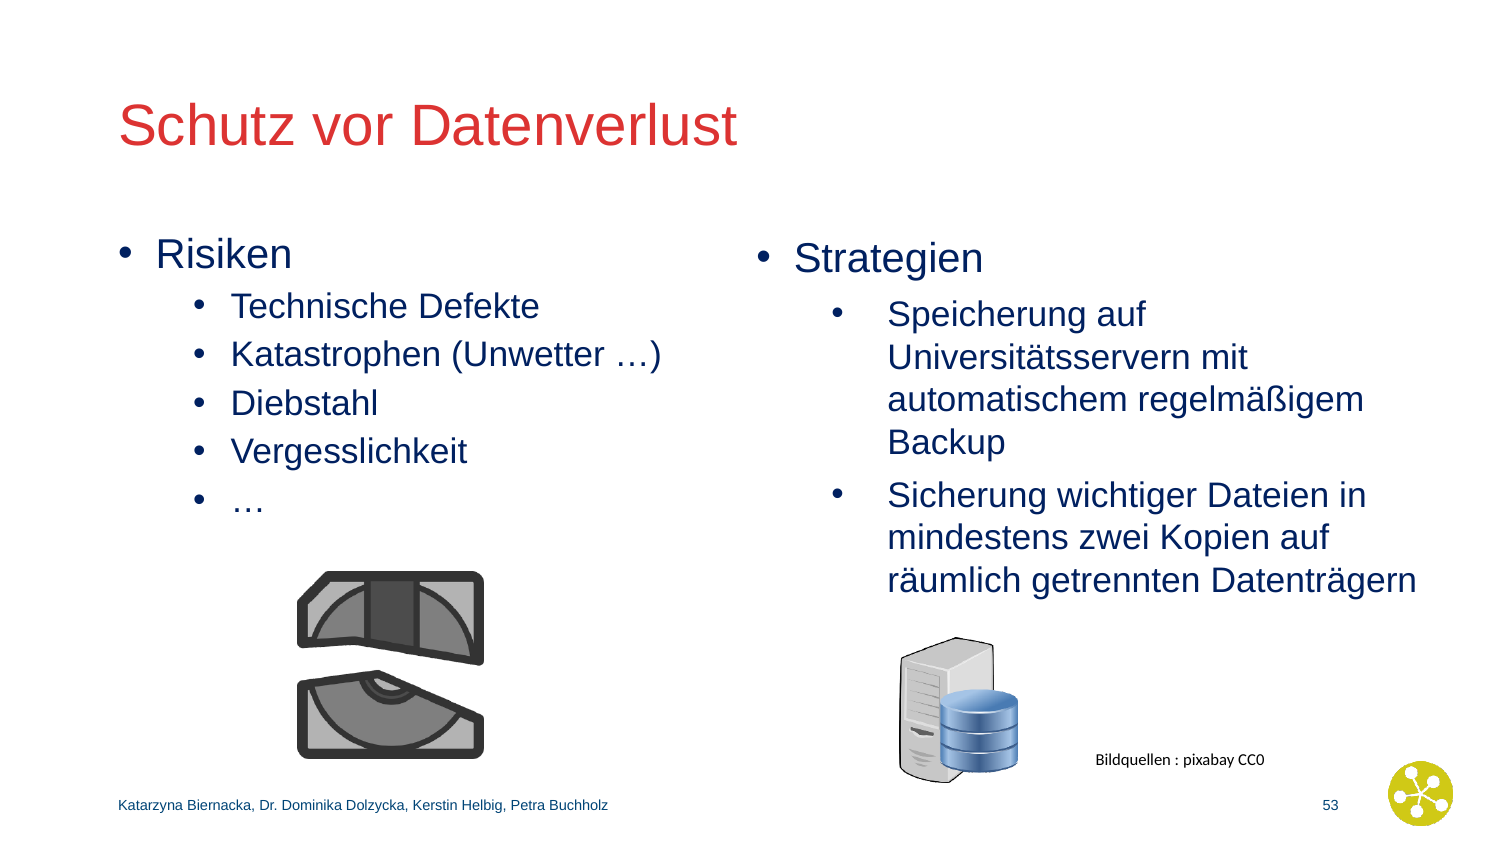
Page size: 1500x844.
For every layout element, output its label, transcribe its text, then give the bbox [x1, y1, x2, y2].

picture [899, 637, 1018, 783]
text_box Bildquellen : pixabay CC0 [1080, 740, 1329, 776]
list Risiken Technische Defekte Katastrophen (Unwetter …) Diebstahl Vergesslichkeit … [103, 224, 824, 760]
title Schutz vor Datenverlust [103, 44, 1397, 208]
picture [1388, 761, 1453, 826]
footer Katarzyna Biernacka, Dr. Dominika Dolzycka, Kerstin Helbig, Petra Buchholz [103, 782, 742, 827]
text_box Strategien Speicherung auf Universitätsservern mit automatischem regelmäßigem Backup Sicherung wichtiger Dateien in mindestens zwei Kopien auf räumlich getrennten Datenträgern [741, 223, 1462, 759]
slide_number 52 [1016, 782, 1354, 827]
picture [297, 571, 484, 759]
